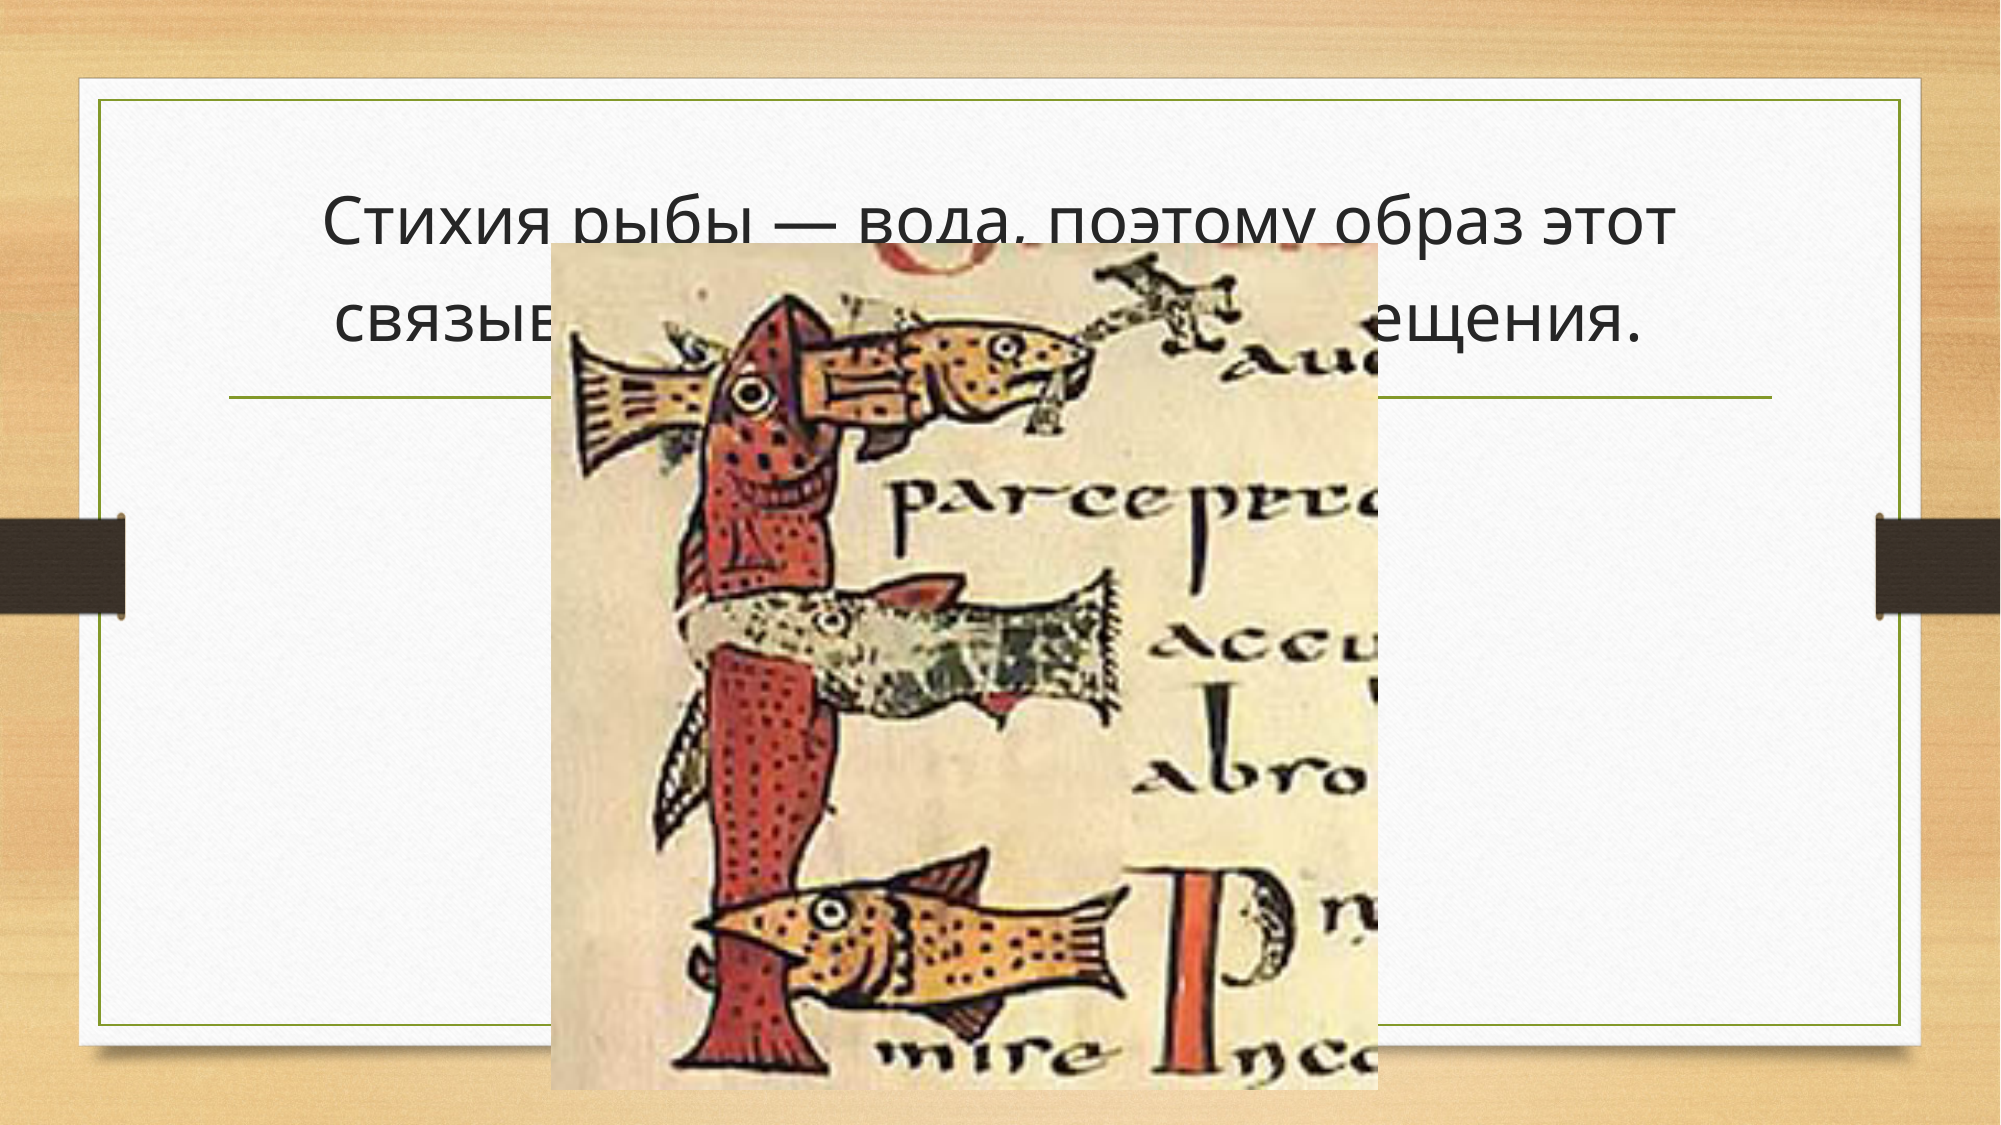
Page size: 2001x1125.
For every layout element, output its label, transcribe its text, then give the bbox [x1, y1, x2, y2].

picture [0, 0, 2001, 1125]
title Стихия рыбы — вода, поэтому образ этот связывался также с обрядом крещения. [212, 161, 1788, 375]
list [550, 243, 1378, 1090]
